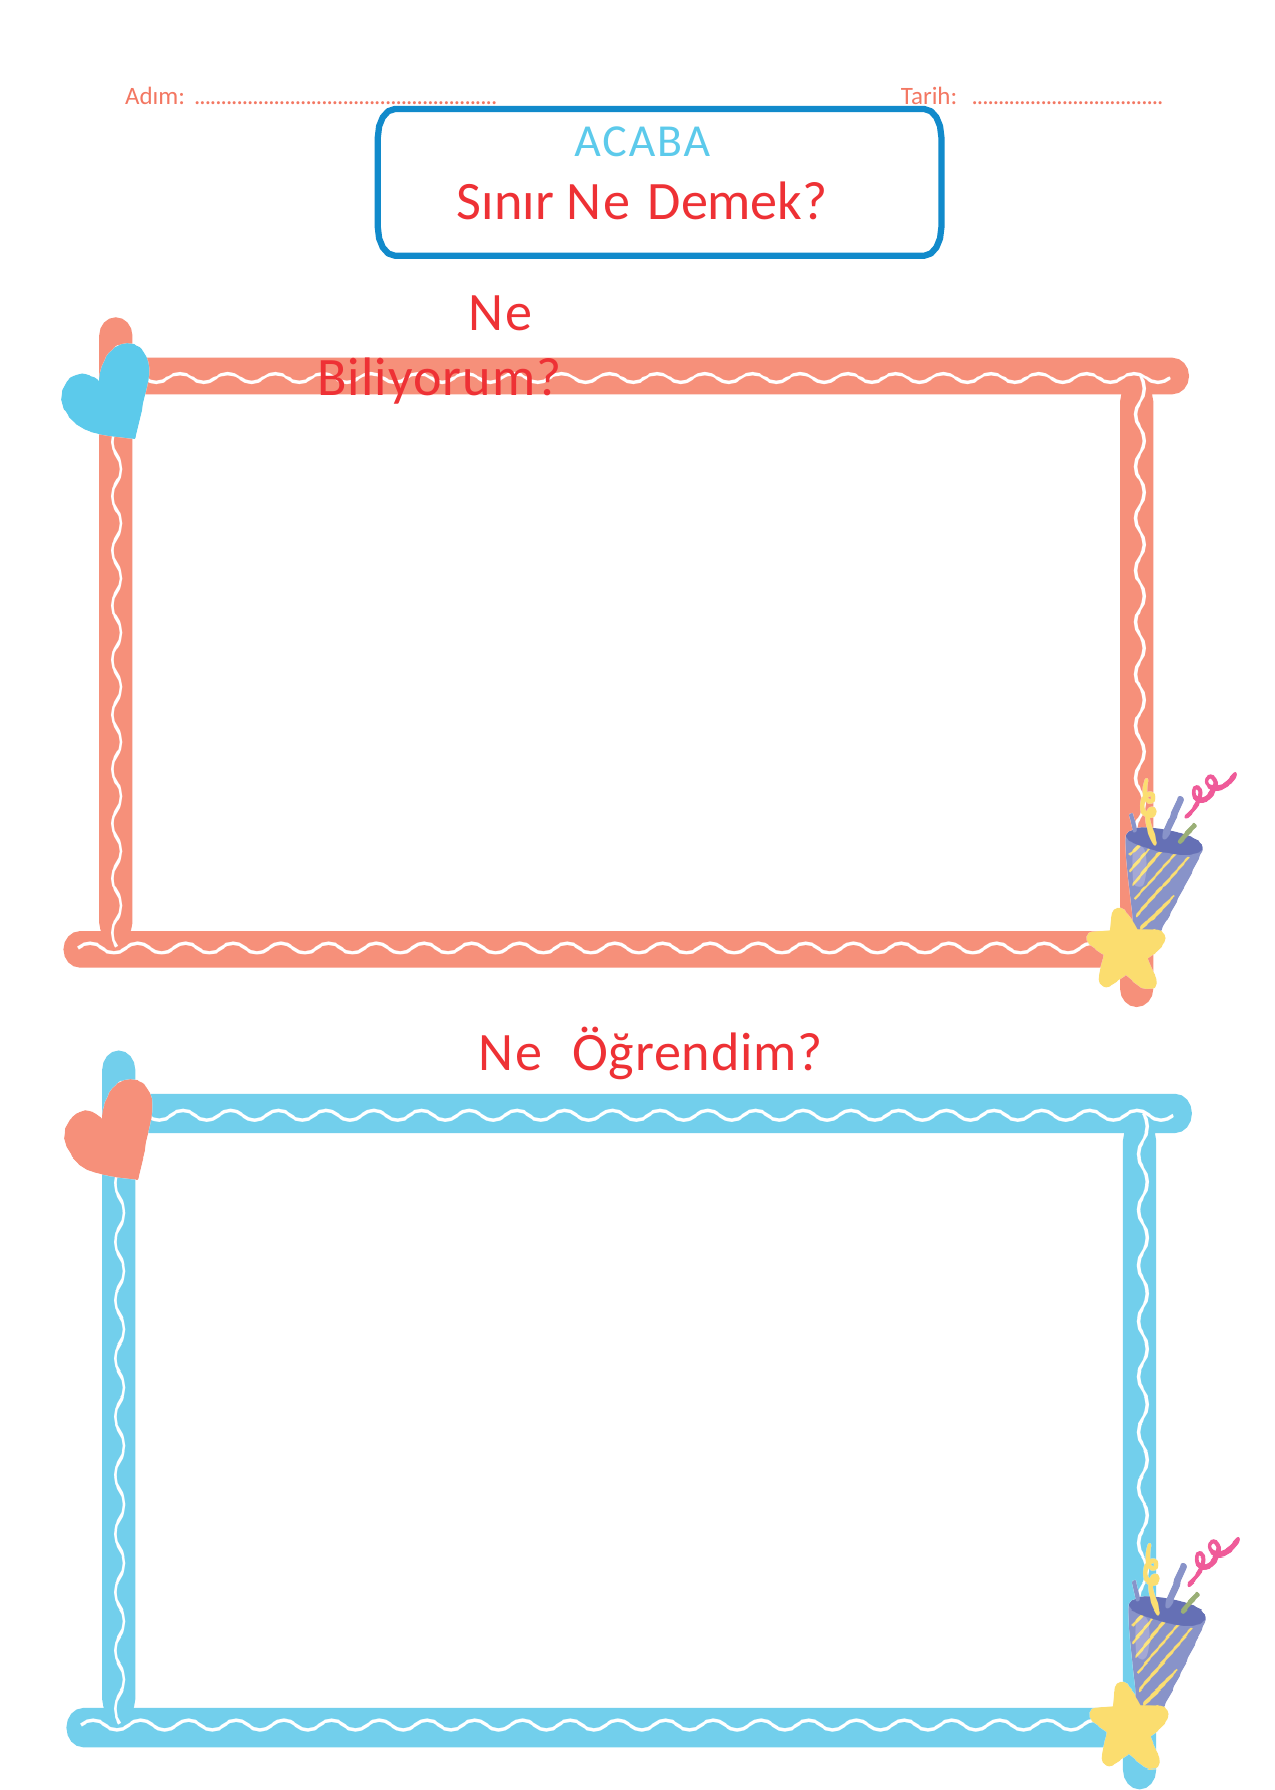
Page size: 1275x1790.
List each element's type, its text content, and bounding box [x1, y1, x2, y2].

text_box ACABA Sınır Ne Demek? [277, 108, 998, 231]
text_box [377, 109, 942, 256]
text_box Ne Öğrendim? [476, 1016, 828, 1048]
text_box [61, 316, 1237, 1008]
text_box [64, 1050, 1240, 1790]
text_box Adım: ......................................................... [122, 77, 505, 110]
text_box Tarih: .................................... [898, 77, 1171, 110]
text_box Can ıntıNe Biliyorum? [267, 273, 987, 315]
